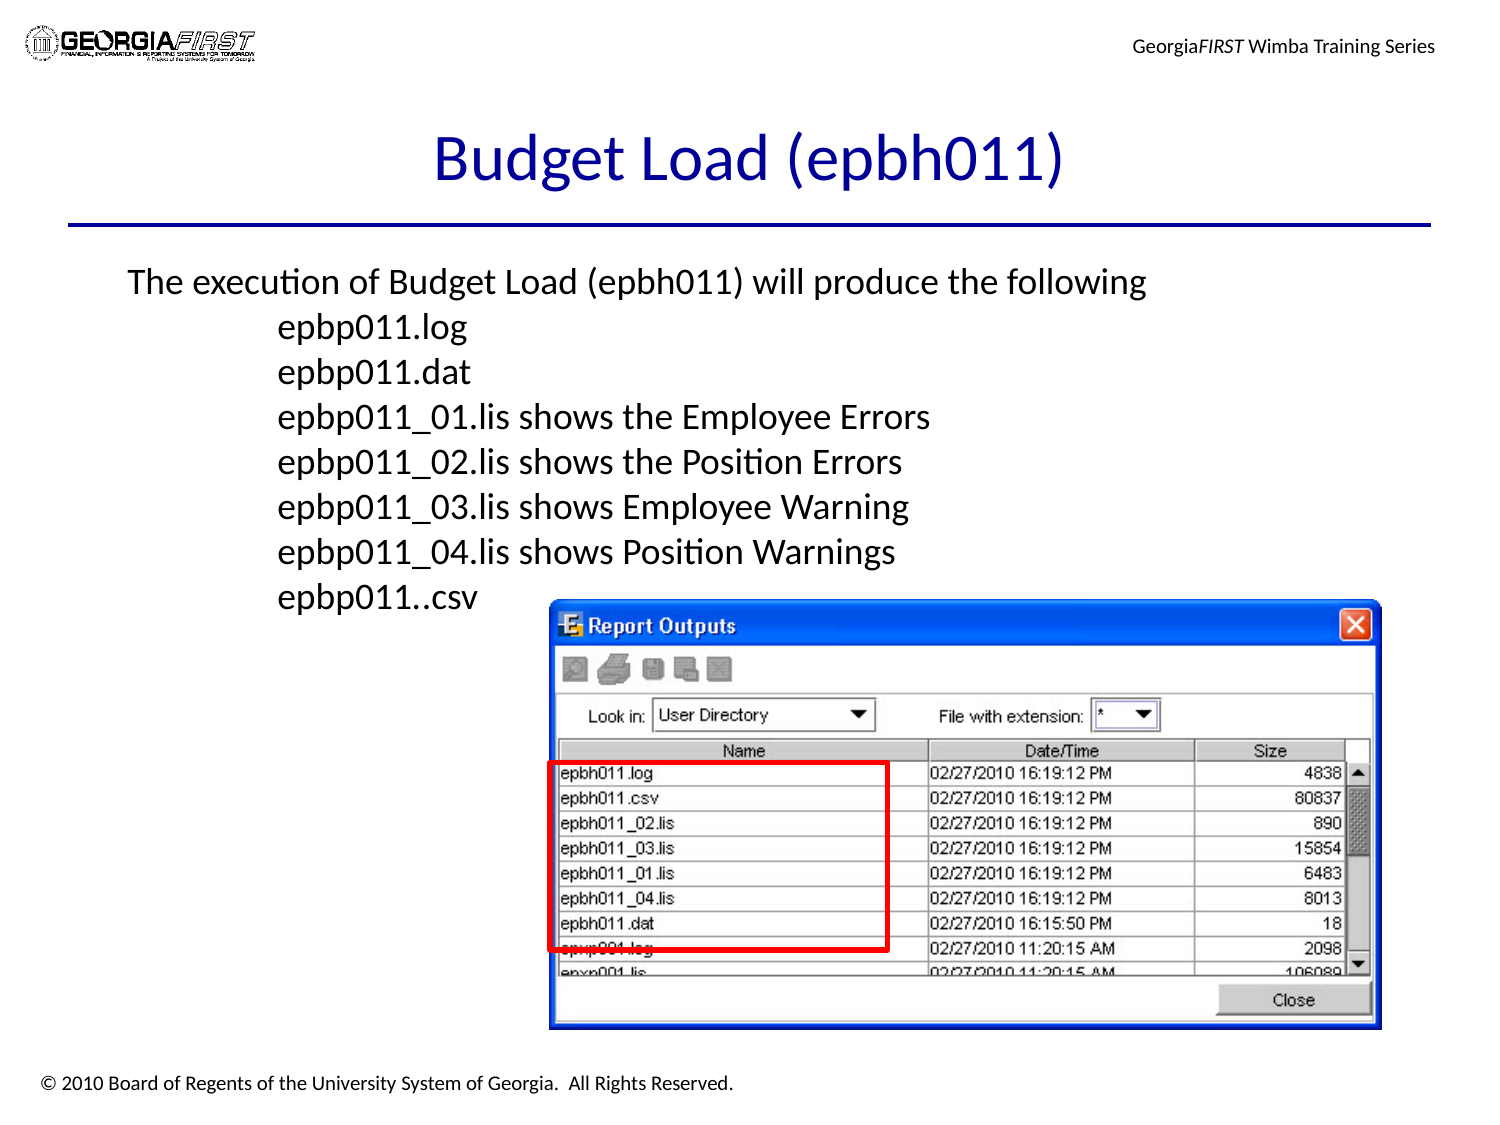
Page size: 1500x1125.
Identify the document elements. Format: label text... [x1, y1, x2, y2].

title Budget Load (epbh011) [75, 75, 1425, 233]
text_box The execution of Budget Load (epbh011) will produce the following epbp011.log epbp011.dat epbp011_01.lis shows the Employee Errors epbp011_02.lis shows the Position Errors epbp011_03.lis shows Employee Warning epbp011_04.lis shows Position Warnings epbp011..csv [112, 249, 1425, 625]
picture [24, 24, 255, 63]
picture [549, 599, 1382, 1030]
